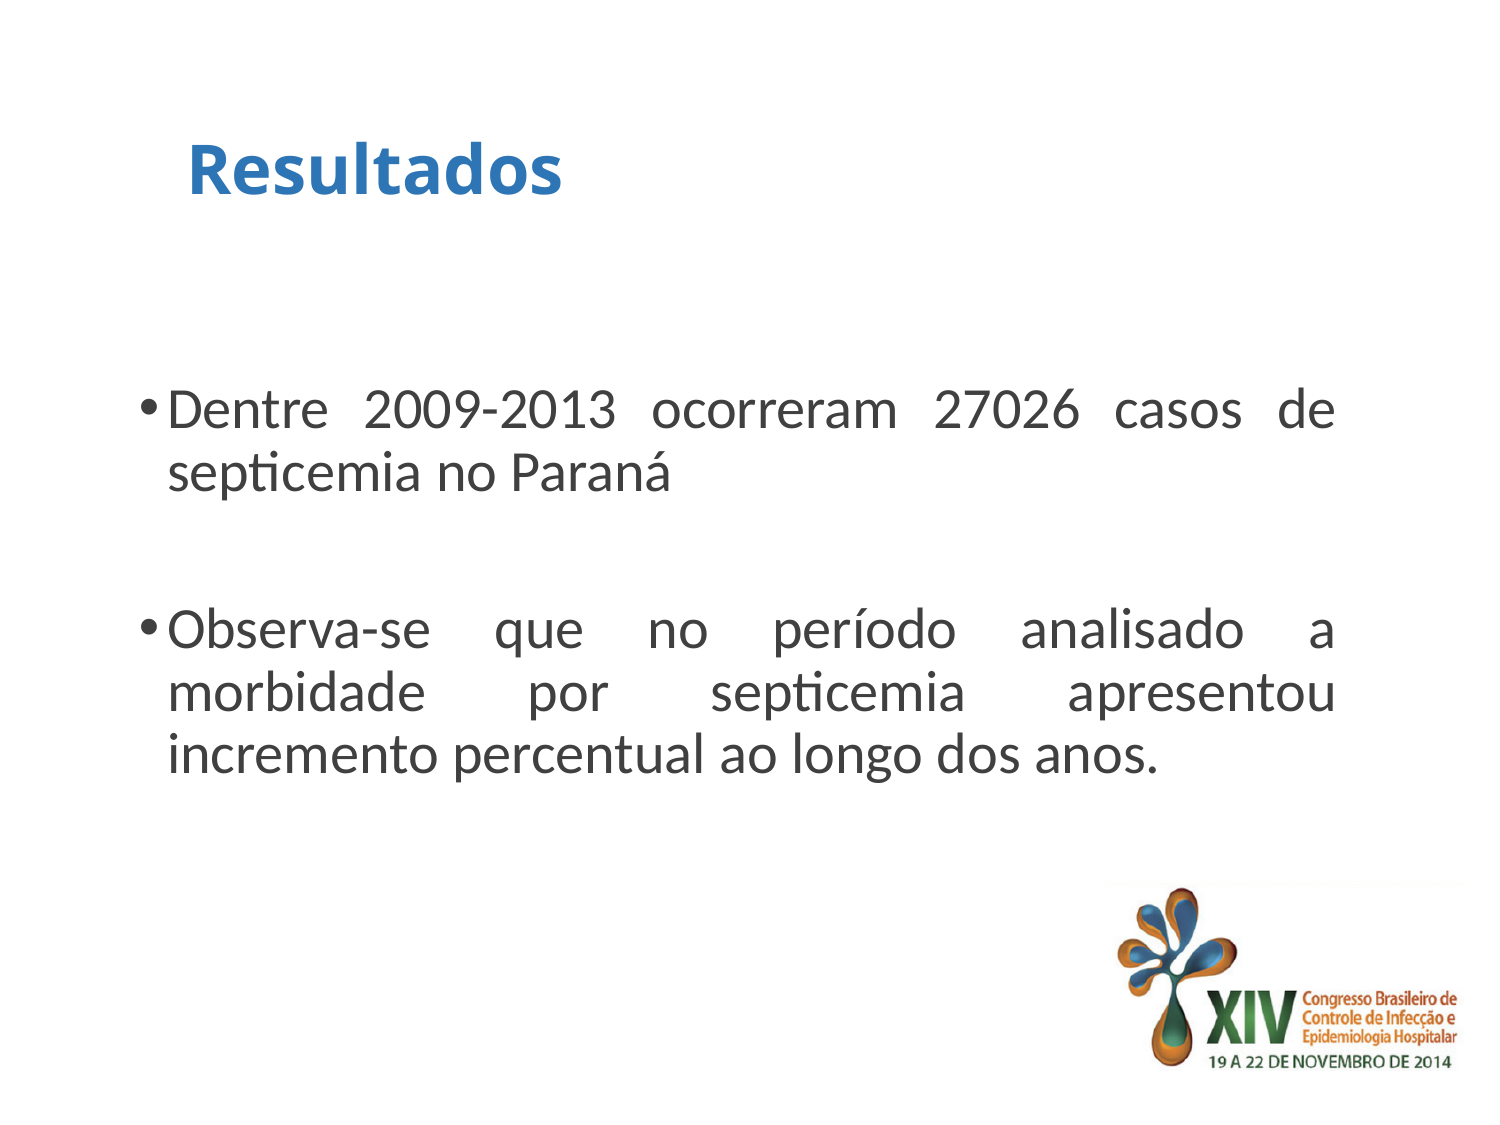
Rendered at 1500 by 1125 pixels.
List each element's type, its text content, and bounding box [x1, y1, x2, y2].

list Dentre 2009-2013 ocorreram 27026 casos de septicemia no Paraná Observa-se que no período analisado a morbidade por septicemia apresentou incremento percentual ao longo dos anos. [123, 302, 1353, 976]
title Resultados [171, 78, 1324, 266]
picture [1104, 881, 1465, 1071]
